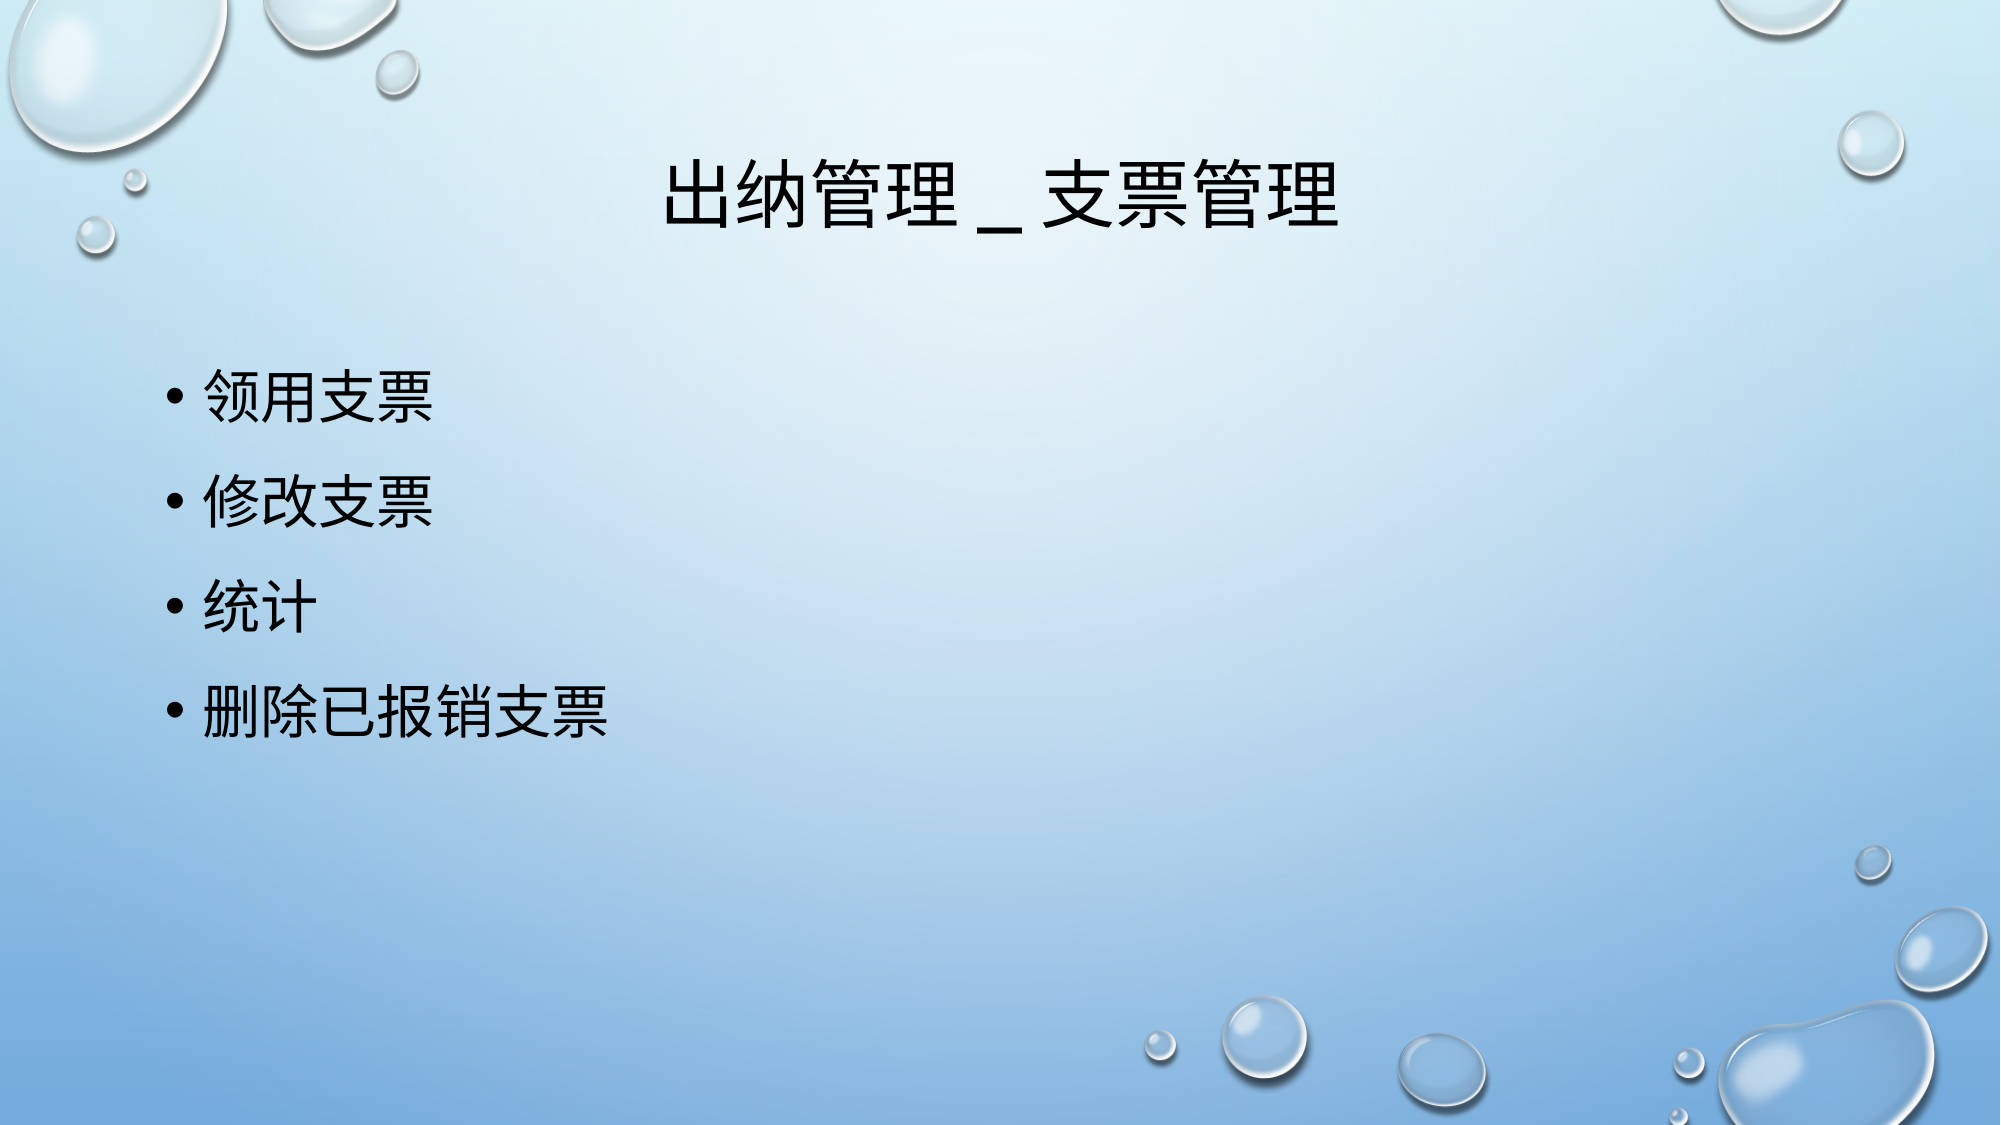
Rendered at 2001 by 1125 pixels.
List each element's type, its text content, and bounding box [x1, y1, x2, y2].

title 出纳管理_支票管理 [149, 67, 1851, 329]
picture [0, 0, 2000, 1125]
list 领用支票 修改支票 统计 删除已报销支票 [149, 339, 1850, 966]
